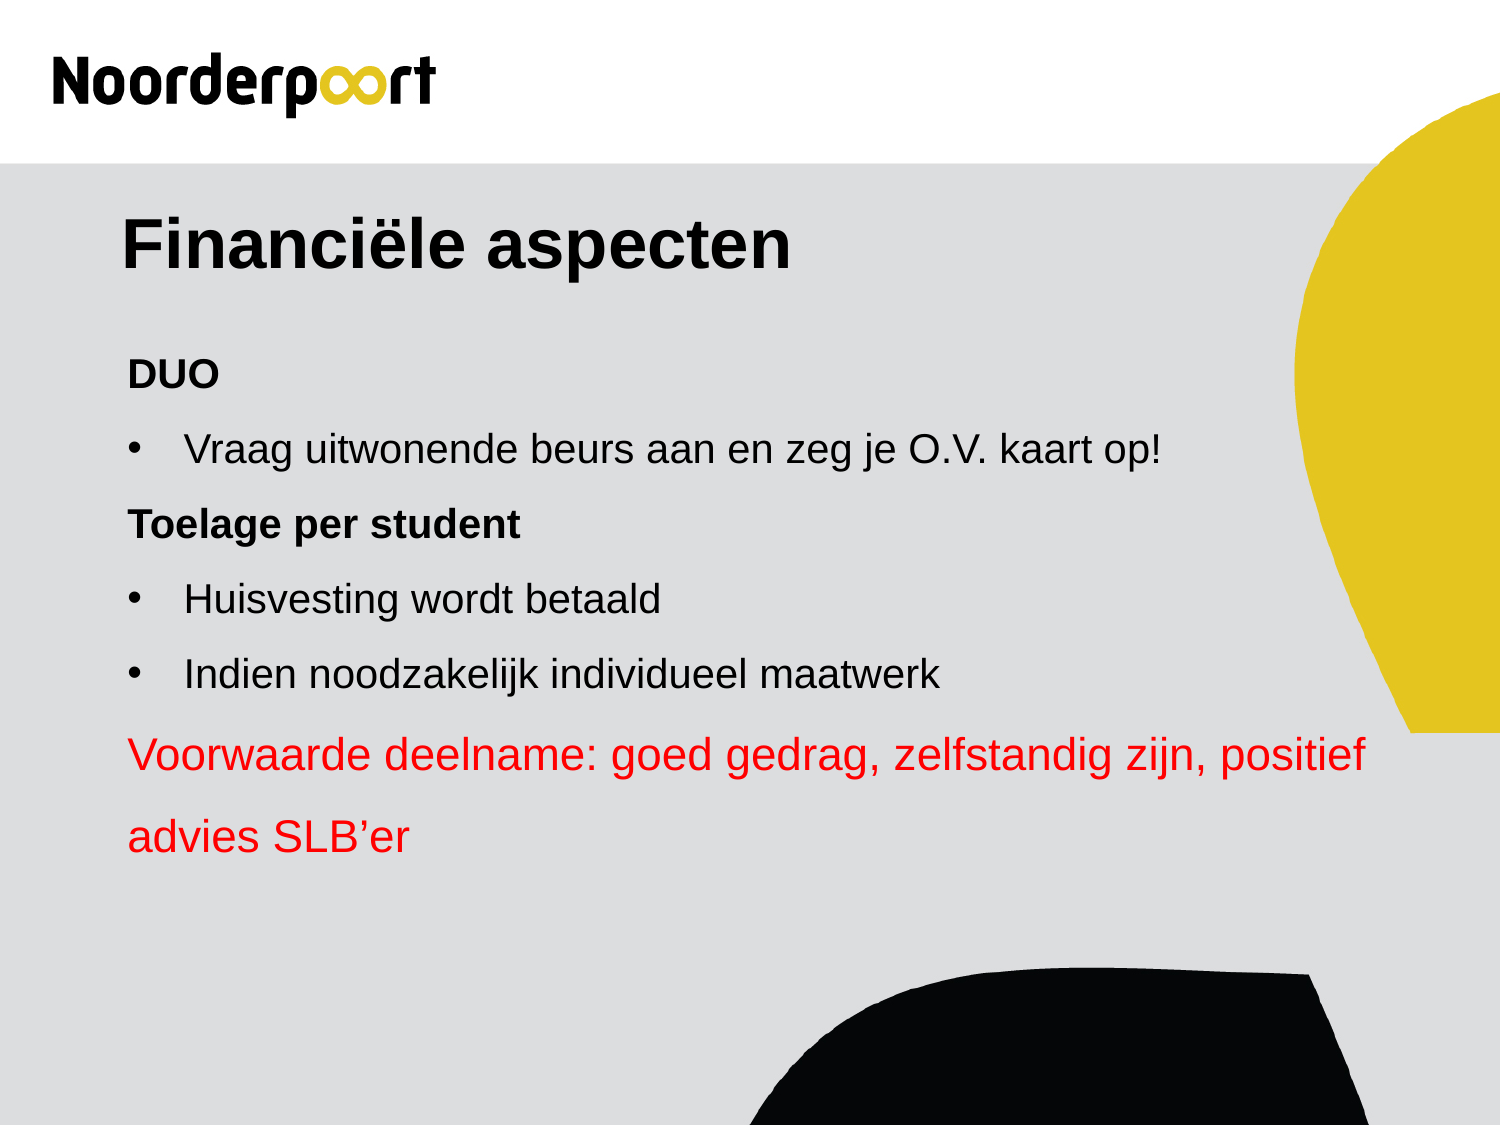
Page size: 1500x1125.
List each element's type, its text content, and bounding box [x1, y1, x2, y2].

picture [0, 0, 1500, 1125]
list DUO Vraag uitwonende beurs aan en zeg je O.V. kaart op! Toelage per student Huisvesting wordt betaald Indien noodzakelijk individueel maatwerk Voorwaarde deelname: goed gedrag, zelfstandig zijn, positief advies SLB’er [112, 314, 1436, 898]
title Financiële aspecten [106, 187, 1290, 294]
